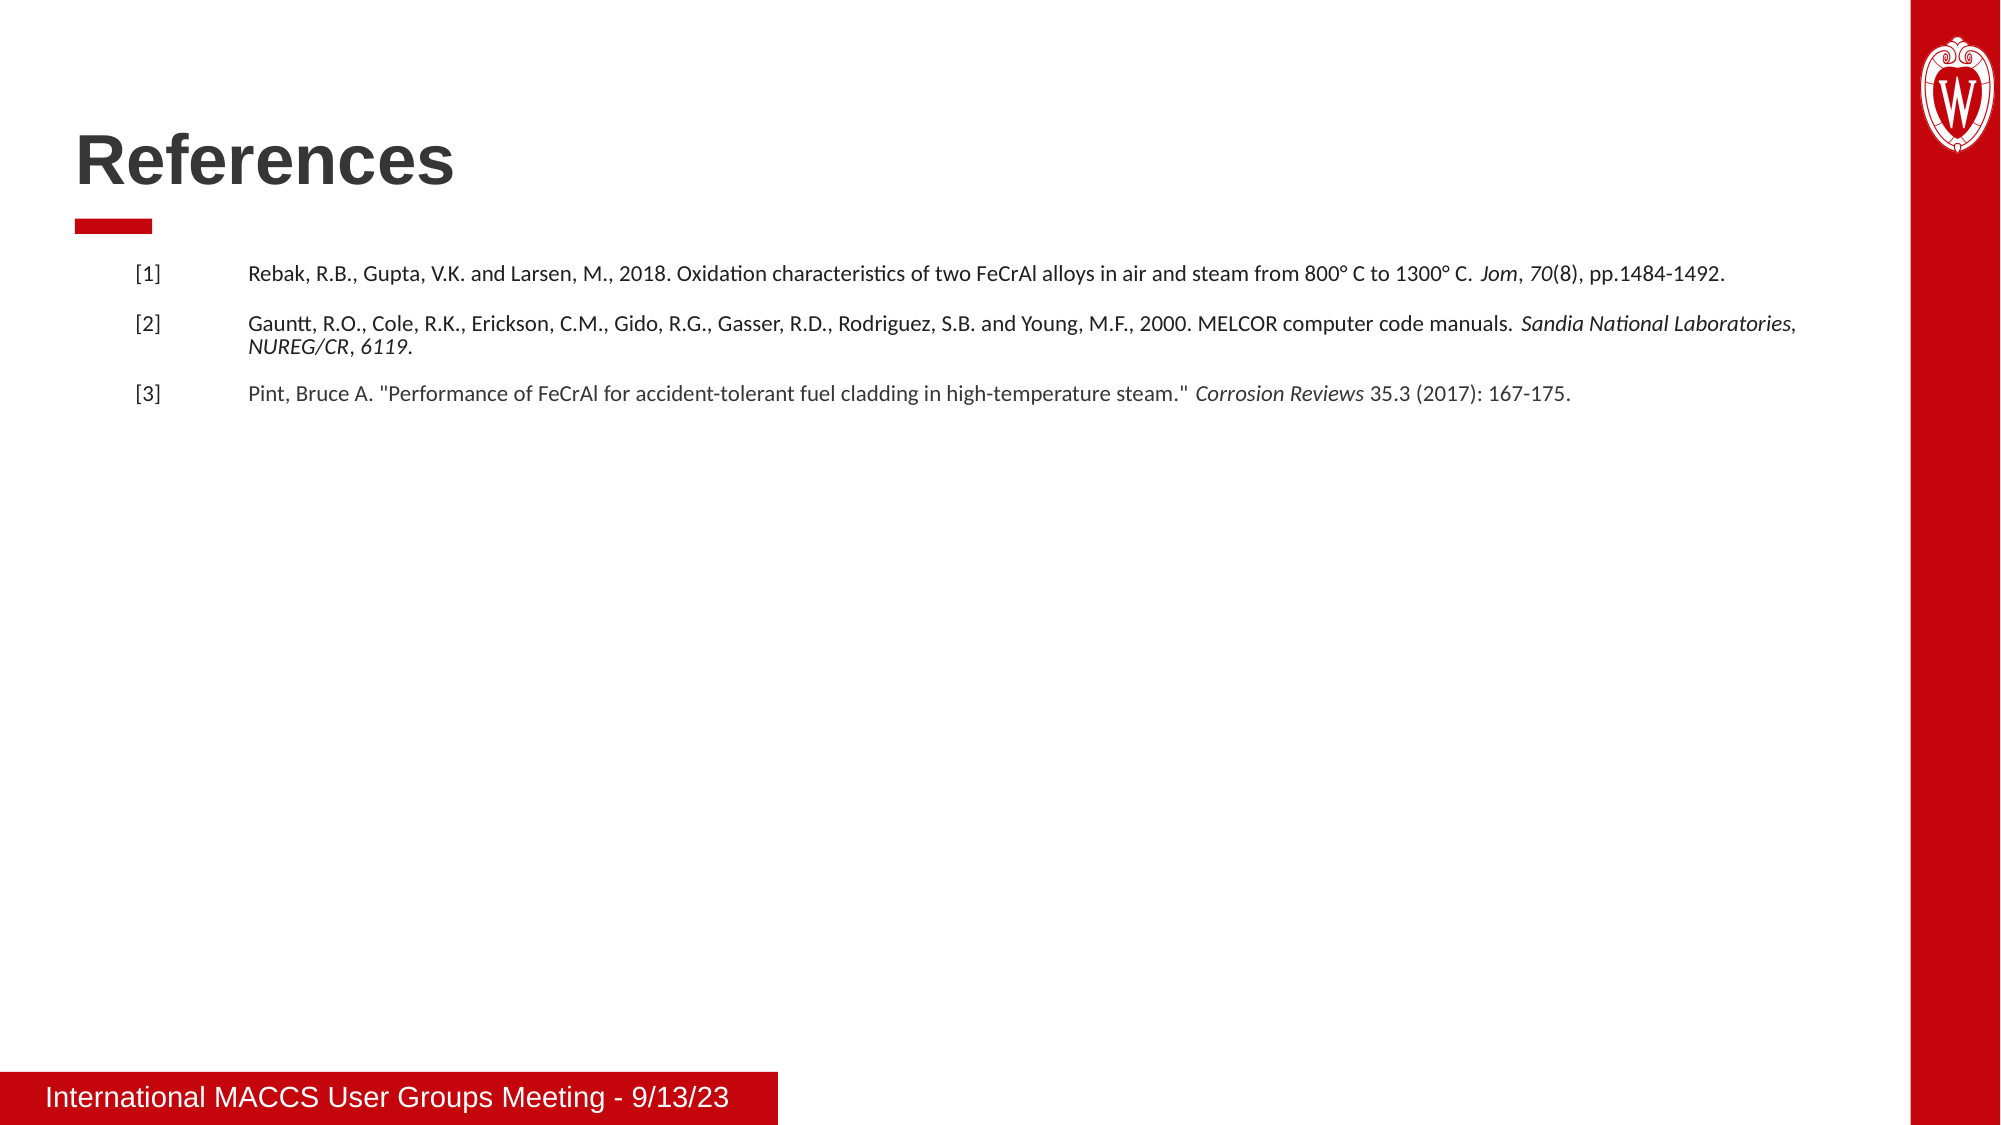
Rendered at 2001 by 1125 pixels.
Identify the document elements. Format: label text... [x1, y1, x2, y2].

table_header Rebak, R.B., Gupta, V.K. and Larsen, M., 2018. Oxidation characteristics of two FeCrAl alloys in air and steam from 800° C to 1300° C. Jom, 70(8), pp.1484-1492. [233, 257, 1862, 307]
table_cell Gauntt, R.O., Cole, R.K., Erickson, C.M., Gido, R.G., Gasser, R.D., Rodriguez, S.B. and Young, M.F., 2000. MELCOR computer code manuals. Sandia National Laboratories, NUREG/CR, 6119. [233, 307, 1862, 377]
table_cell Pint, Bruce A. "Performance of FeCrAl for accident-tolerant fuel cladding in high-temperature steam." Corrosion Reviews 35.3 (2017): 167-175. [233, 377, 1862, 427]
table_cell [2] [120, 307, 233, 377]
picture [1920, 36, 1995, 154]
table_header [1] [120, 257, 233, 307]
table_cell [3] [120, 377, 233, 427]
list International MACCS User Groups Meeting - 9/13/23 [0, 1071, 778, 1125]
list References [75, 115, 1863, 200]
